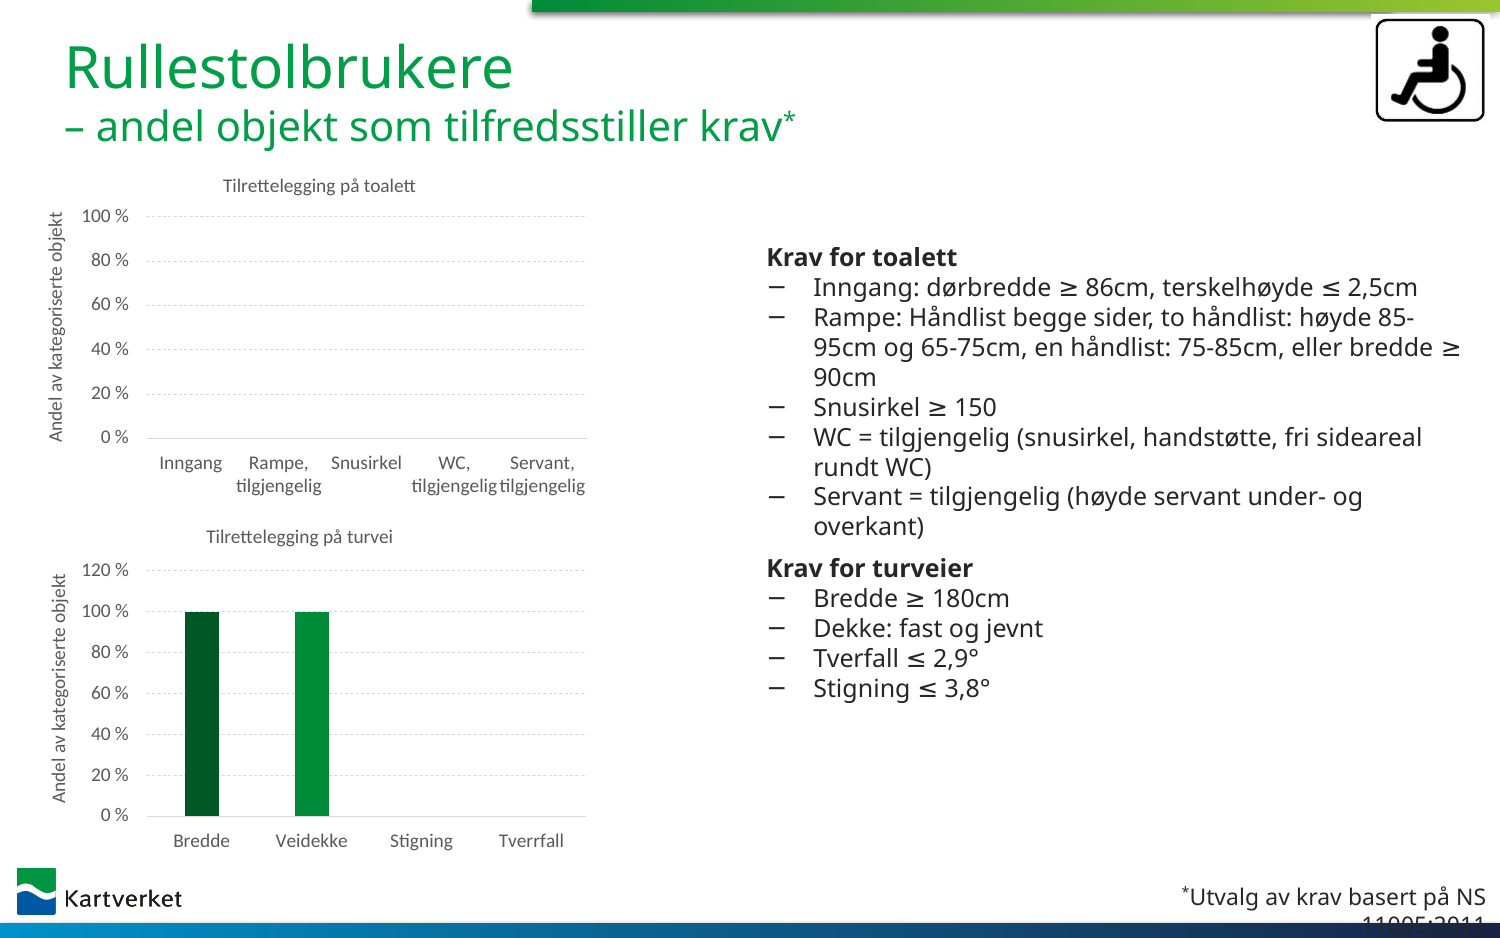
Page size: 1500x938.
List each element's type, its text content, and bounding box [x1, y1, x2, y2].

text_box Rullestolbrukere – andel objekt som tilfredsstiller krav* [49, 14, 1431, 158]
text_box Krav for turveier Bredde ≥ 180cm Dekke: fast og jevnt Tverfall ≤ 2,9° Stigning ≤ 3,8° [751, 545, 1483, 710]
picture [41, 166, 598, 505]
picture [41, 520, 598, 859]
text_box Krav for toalett Inngang: dørbredde ≥ 86cm, terskelhøyde ≤ 2,5cm Rampe: Håndlist begge sider, to håndlist: høyde 85-95cm og 65-75cm, en håndlist: 75-85cm, eller bredde ≥ 90cm Snusirkel ≥ 150 WC = tilgjengelig (snusirkel, handstøtte, fri sideareal rundt WC) Servant = tilgjengelig (høyde servant under- og overkant) [751, 234, 1483, 545]
picture [1371, 13, 1491, 127]
text_box *Utvalg av krav basert på NS 11005:2011 [1068, 873, 1500, 938]
